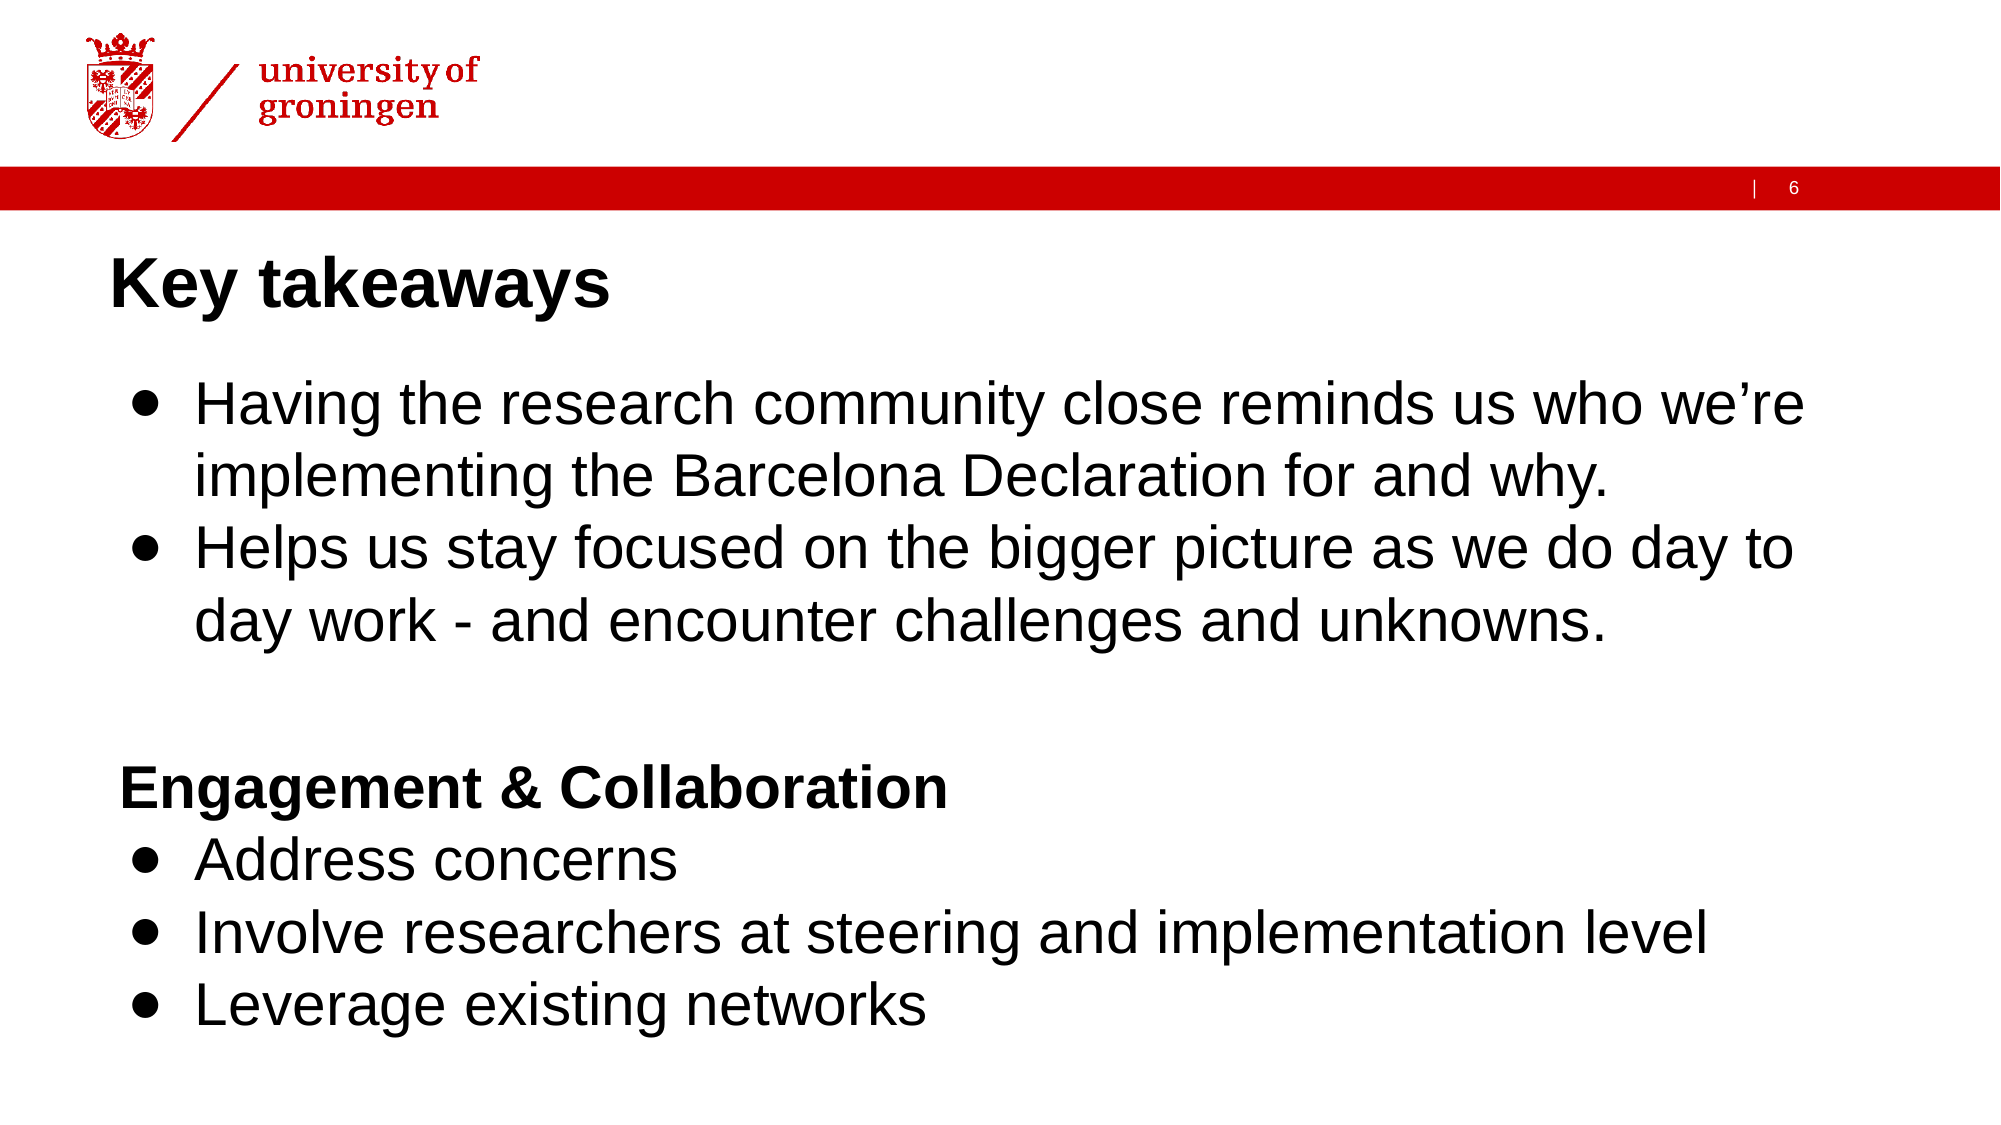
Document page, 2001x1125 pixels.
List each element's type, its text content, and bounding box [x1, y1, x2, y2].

text_box Having the research community close reminds us who we’re implementing the Barcelona Declaration for and why. Helps us stay focused on the bigger picture as we do day to day work - and encounter challenges and unknowns. Engagement & Collaboration Address concerns Involve researchers at steering and implementation level Leverage existing networks [104, 348, 1893, 1053]
title Key takeaways [0, 214, 2000, 345]
picture [86, 33, 480, 142]
